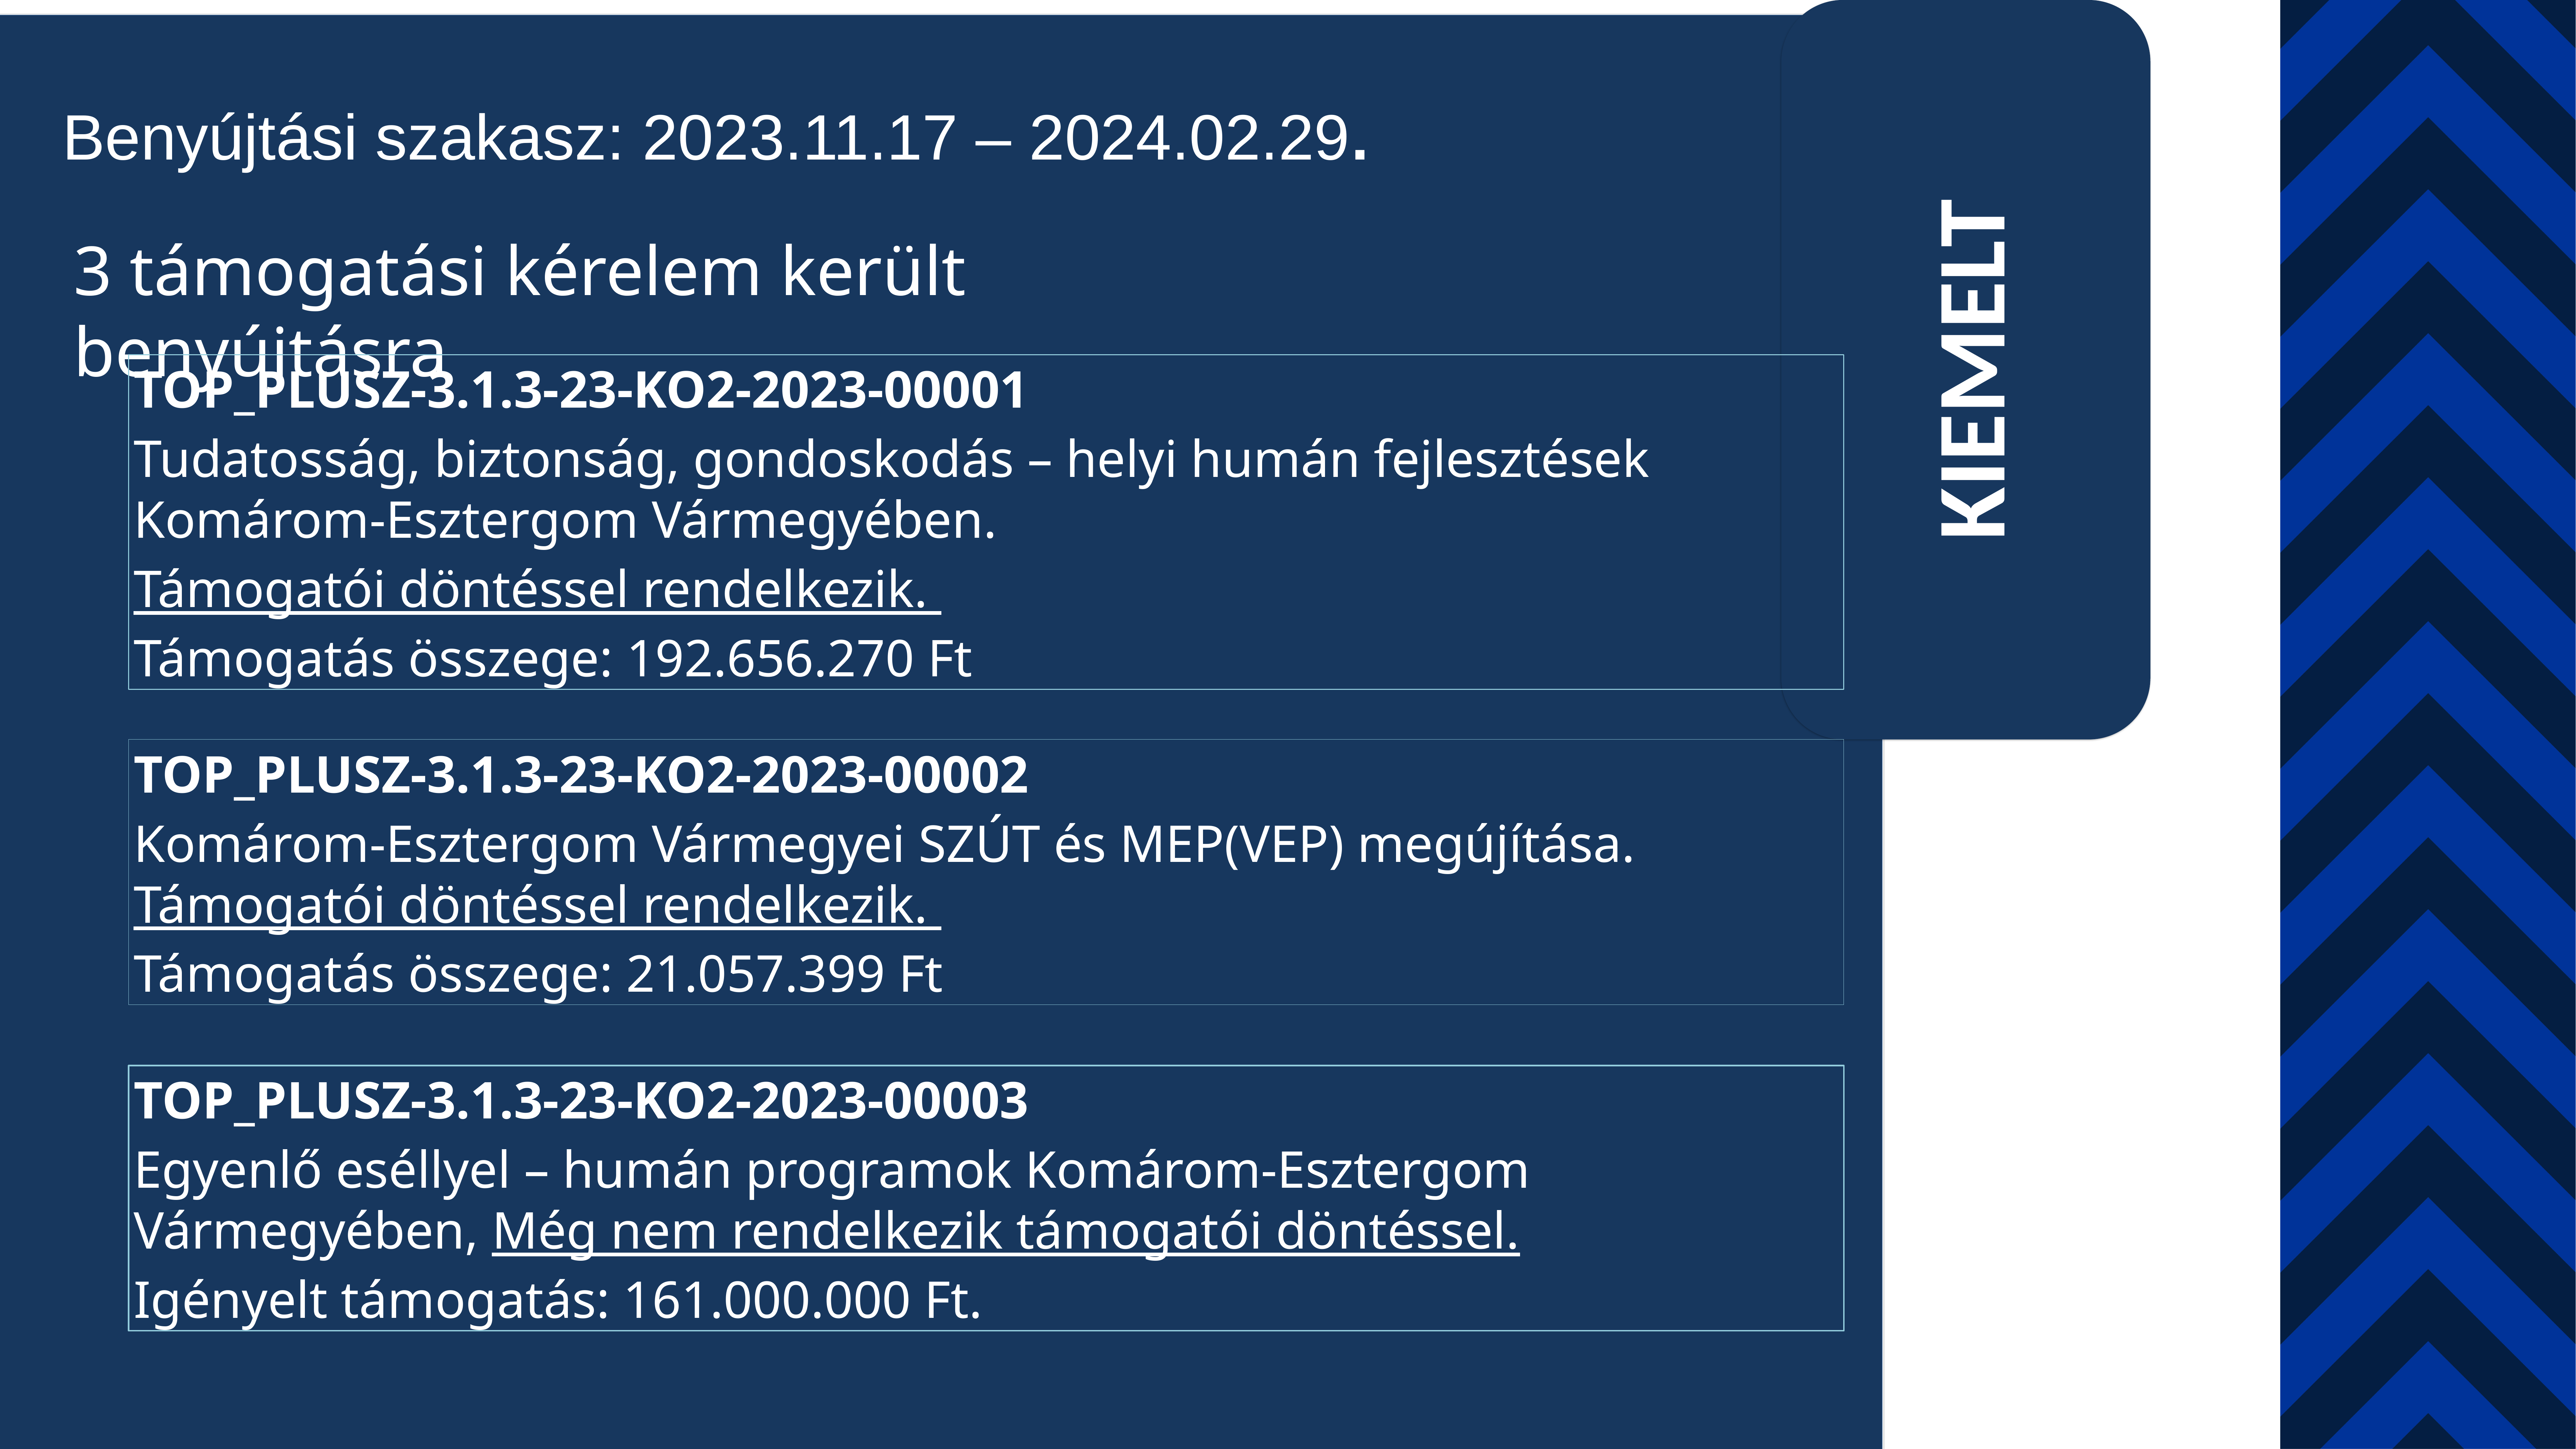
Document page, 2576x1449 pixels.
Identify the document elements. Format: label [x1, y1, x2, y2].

text_box [0, 0, 2151, 1449]
picture [2280, 0, 2576, 1449]
